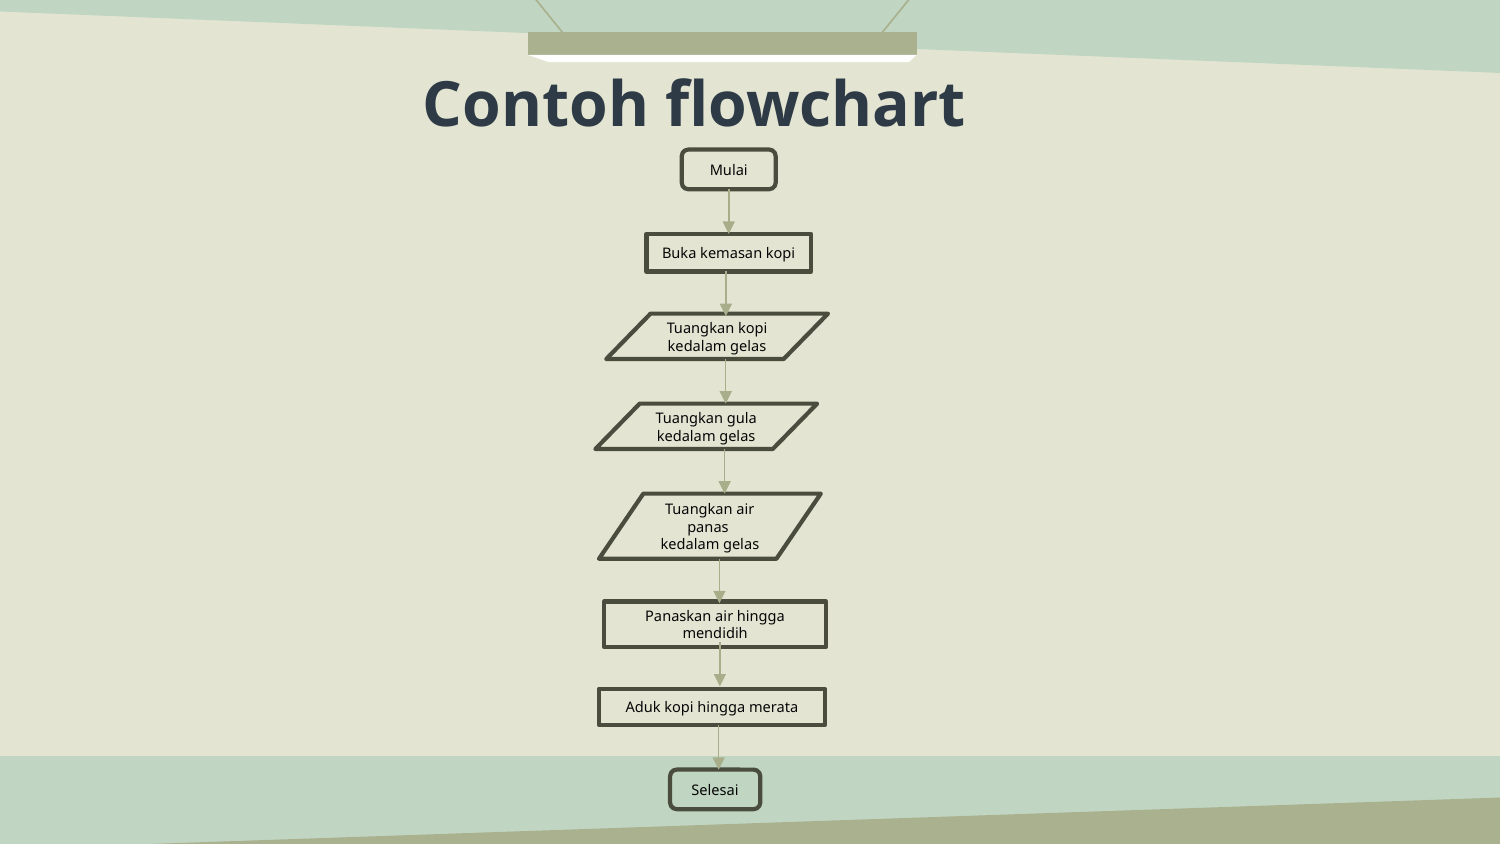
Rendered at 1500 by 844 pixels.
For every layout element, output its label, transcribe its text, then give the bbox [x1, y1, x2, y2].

title Contoh flowchart [408, 68, 1016, 136]
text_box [595, 149, 829, 810]
